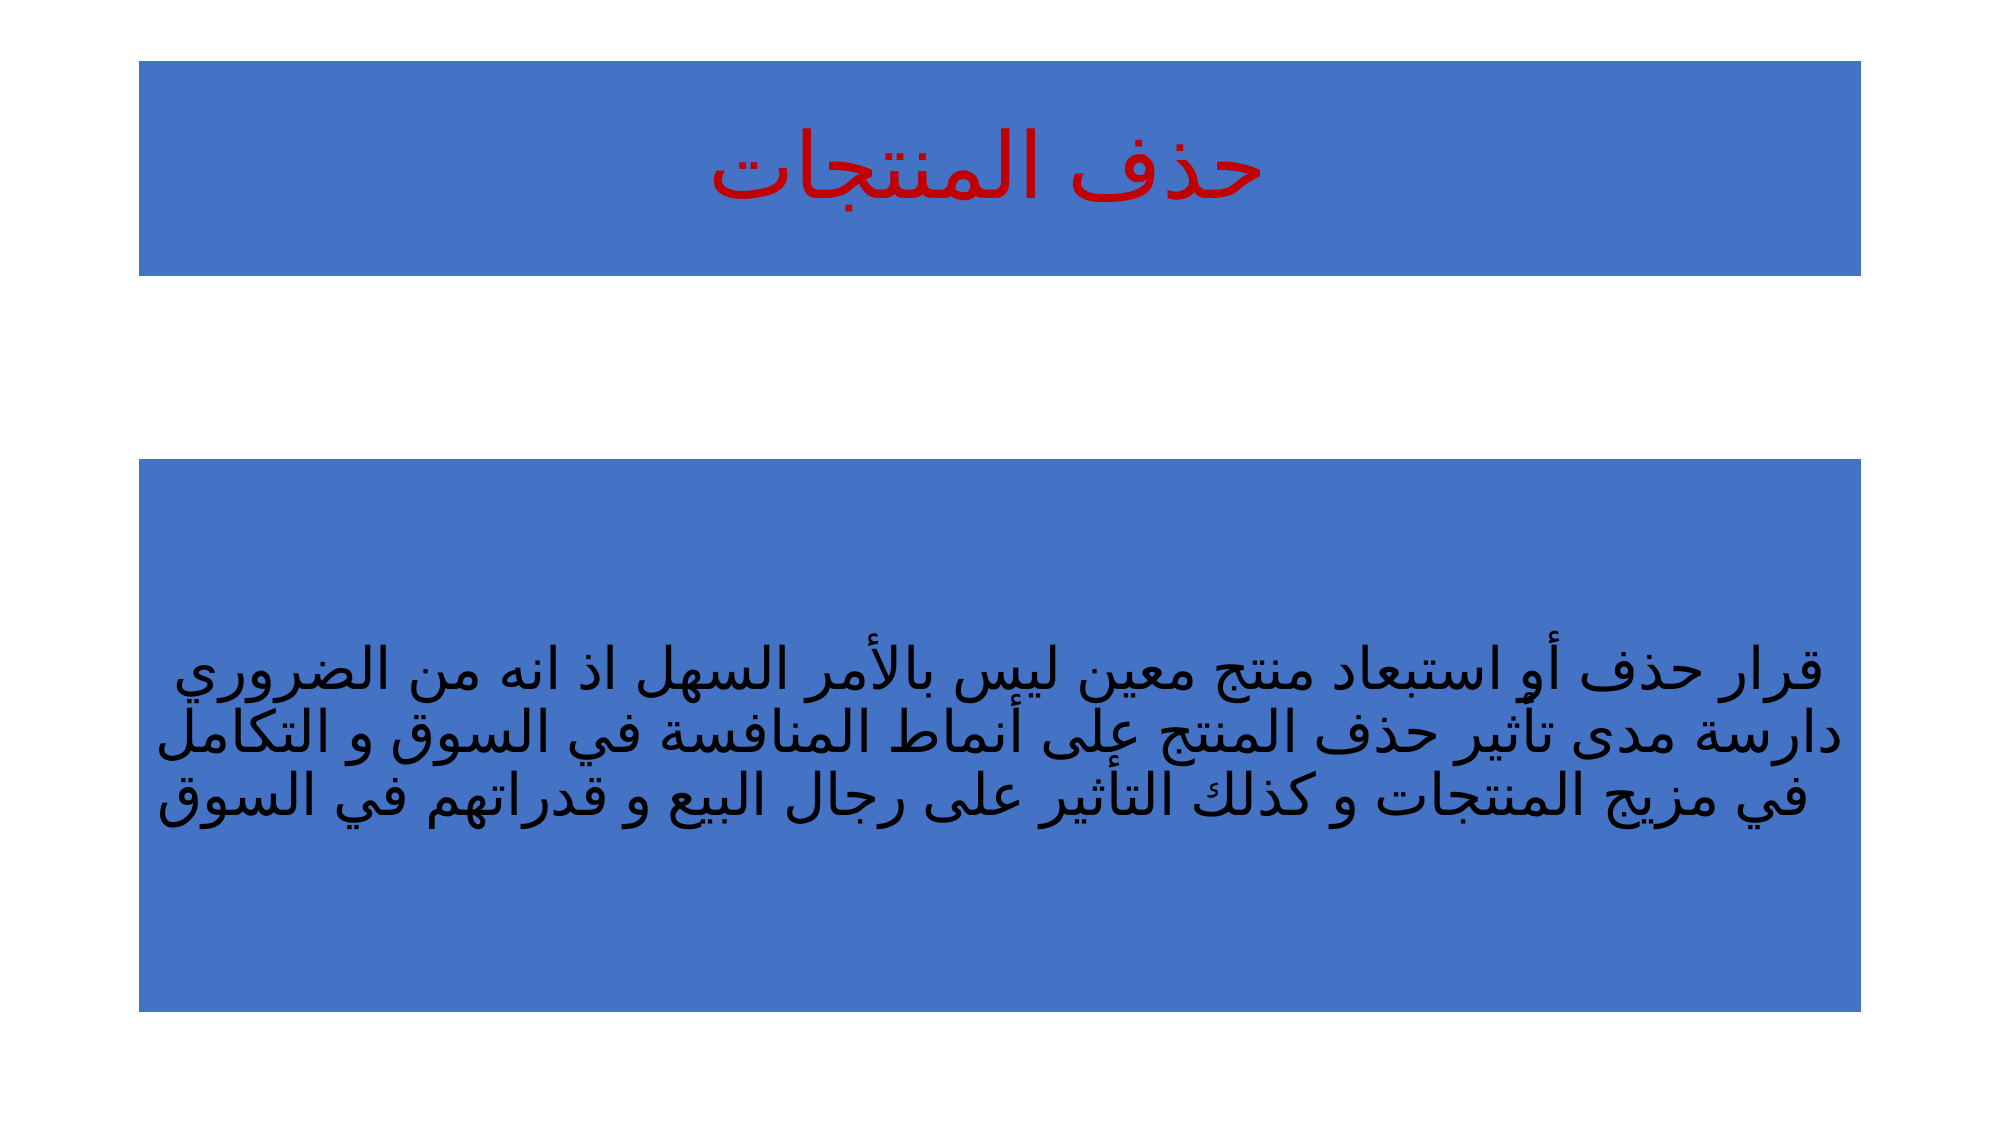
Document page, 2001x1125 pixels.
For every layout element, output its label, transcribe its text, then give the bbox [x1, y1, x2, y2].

list قرار حذف أو استبعاد منتج معين ليس بالأمر السهل اذ انه من الضروري دارسة مدى تأثير حذف المنتج على أنماط المنافسة في السوق و التكامل في مزيج المنتجات و كذلك التأثير على رجال البيع و قدراتهم في السوق [136, 455, 1864, 1015]
title حذف المنتجات [136, 58, 1864, 279]
